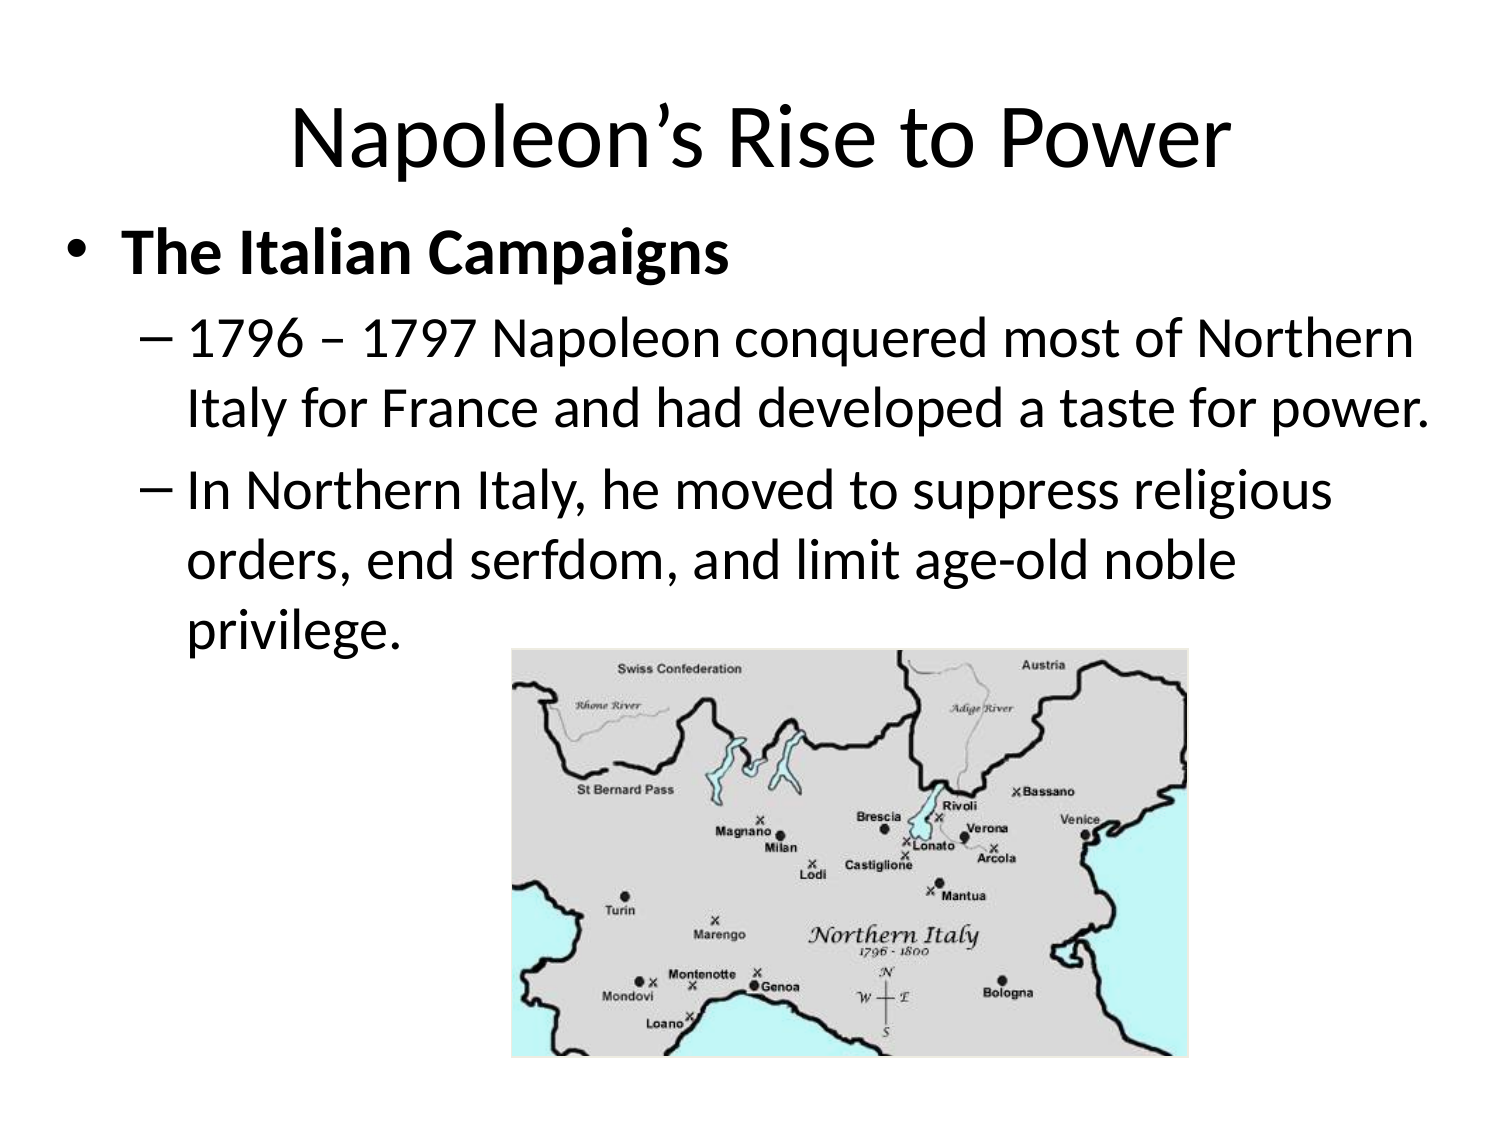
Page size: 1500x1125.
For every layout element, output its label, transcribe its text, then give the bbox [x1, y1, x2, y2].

picture [512, 649, 1188, 1057]
title Napoleon’s Rise to Power [87, 37, 1438, 200]
list The Italian Campaigns 1796 – 1797 Napoleon conquered most of Northern Italy for France and had developed a taste for power. In Northern Italy, he moved to suppress religious orders, end serfdom, and limit age-old noble privilege. [50, 200, 1450, 1005]
